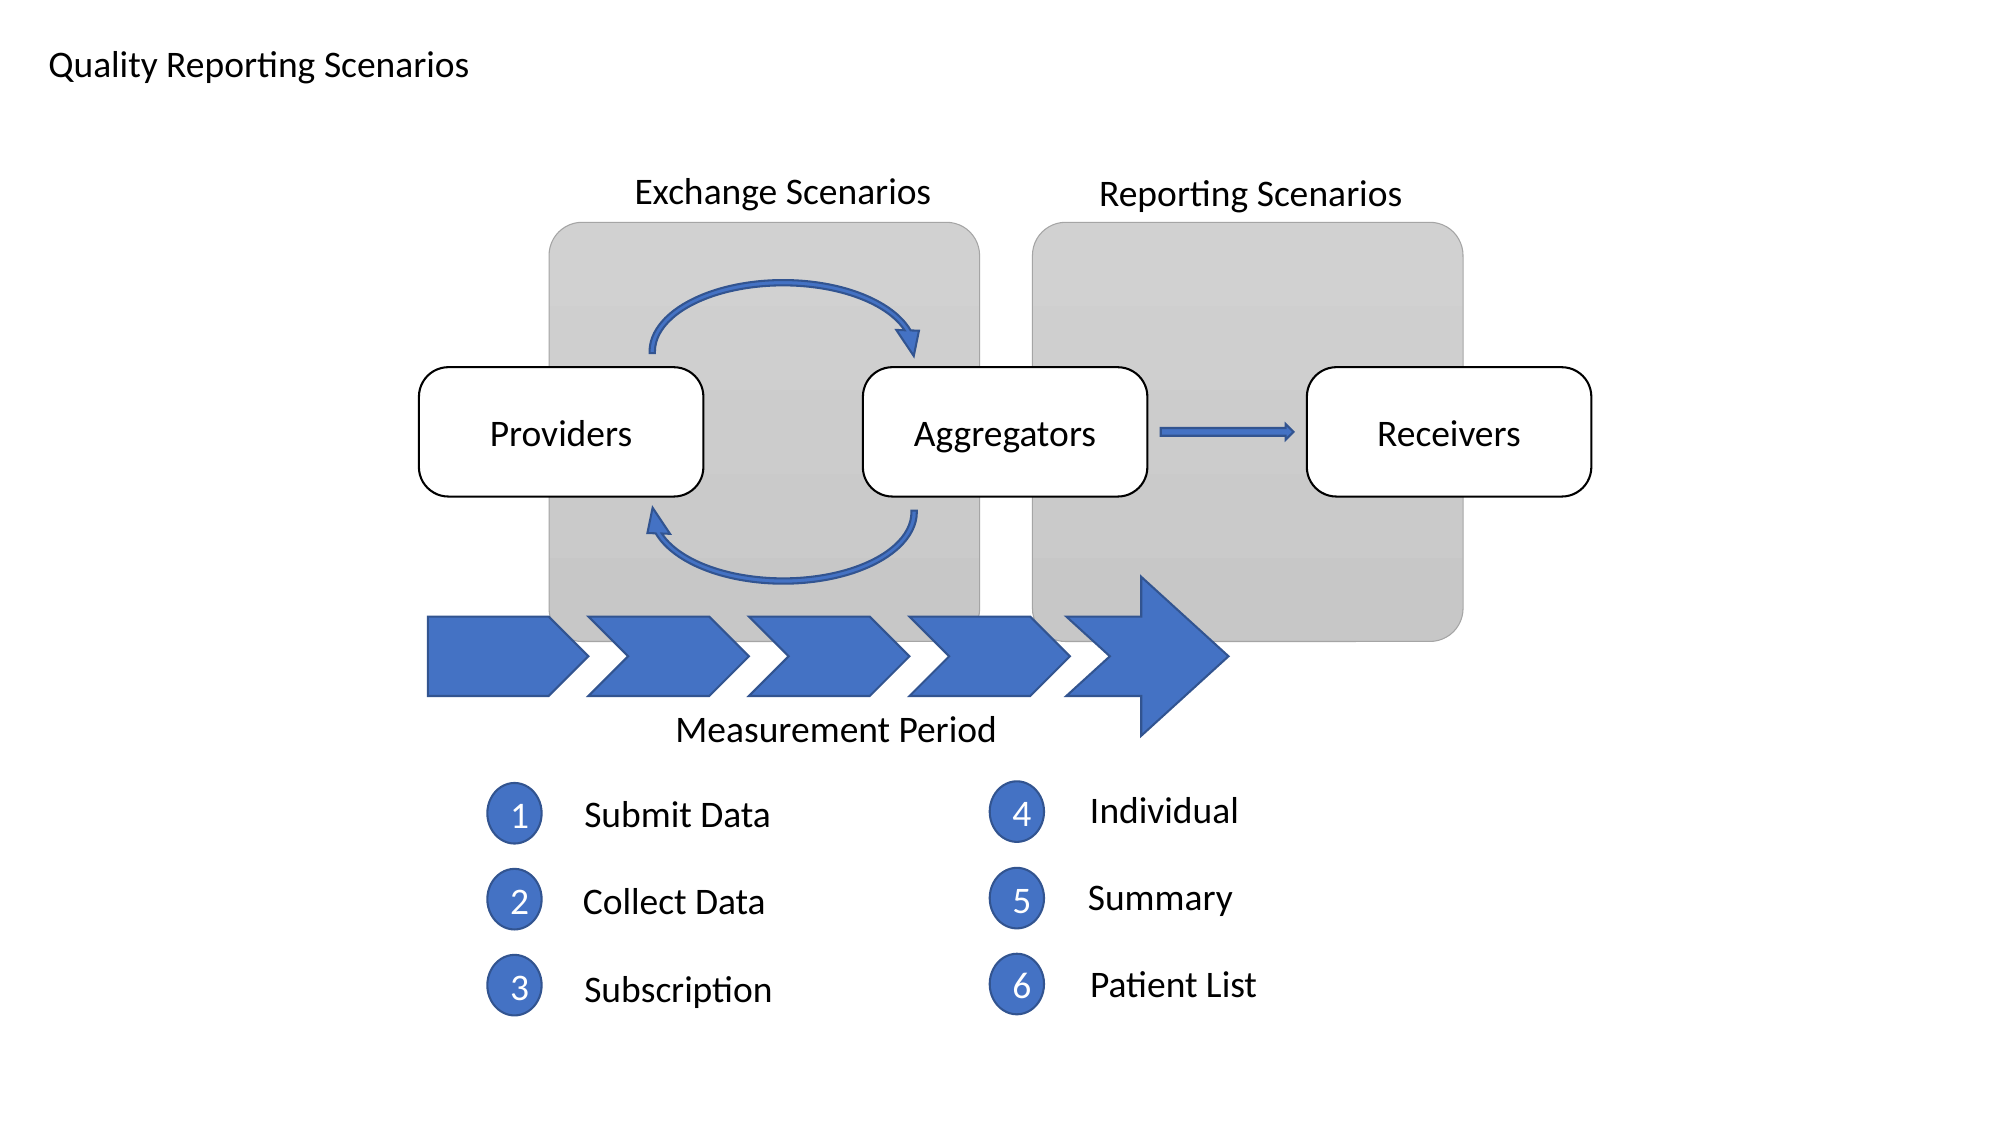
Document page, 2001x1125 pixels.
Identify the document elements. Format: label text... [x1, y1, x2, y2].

text_box 2 [486, 867, 543, 931]
text_box [1159, 421, 1295, 443]
text_box Individual [1075, 778, 1254, 839]
text_box 4 [988, 780, 1046, 843]
text_box [648, 279, 921, 359]
text_box Patient List [1075, 952, 1273, 1013]
text_box Aggregators [861, 366, 1149, 498]
text_box Measurement Period [660, 698, 1023, 758]
text_box [426, 615, 590, 698]
text_box 5 [988, 866, 1046, 930]
text_box 3 [486, 953, 543, 1017]
text_box [585, 615, 751, 698]
text_box 1 [486, 781, 543, 845]
text_box Exchange Scenarios [619, 159, 947, 220]
text_box Reporting Scenarios [1084, 161, 1418, 221]
text_box [1031, 221, 1464, 643]
text_box Subscription [569, 957, 788, 1017]
text_box Submit Data [569, 782, 787, 843]
text_box [1063, 574, 1231, 739]
text_box Collect Data [568, 870, 781, 930]
text_box Summary [1073, 865, 1249, 926]
text_box 6 [988, 952, 1046, 1016]
text_box [646, 505, 918, 585]
text_box Quality Reporting Scenarios [33, 33, 485, 93]
text_box [746, 615, 911, 698]
text_box [548, 221, 981, 643]
text_box [906, 615, 1072, 698]
text_box Providers [417, 366, 705, 498]
text_box Receivers [1305, 366, 1593, 498]
